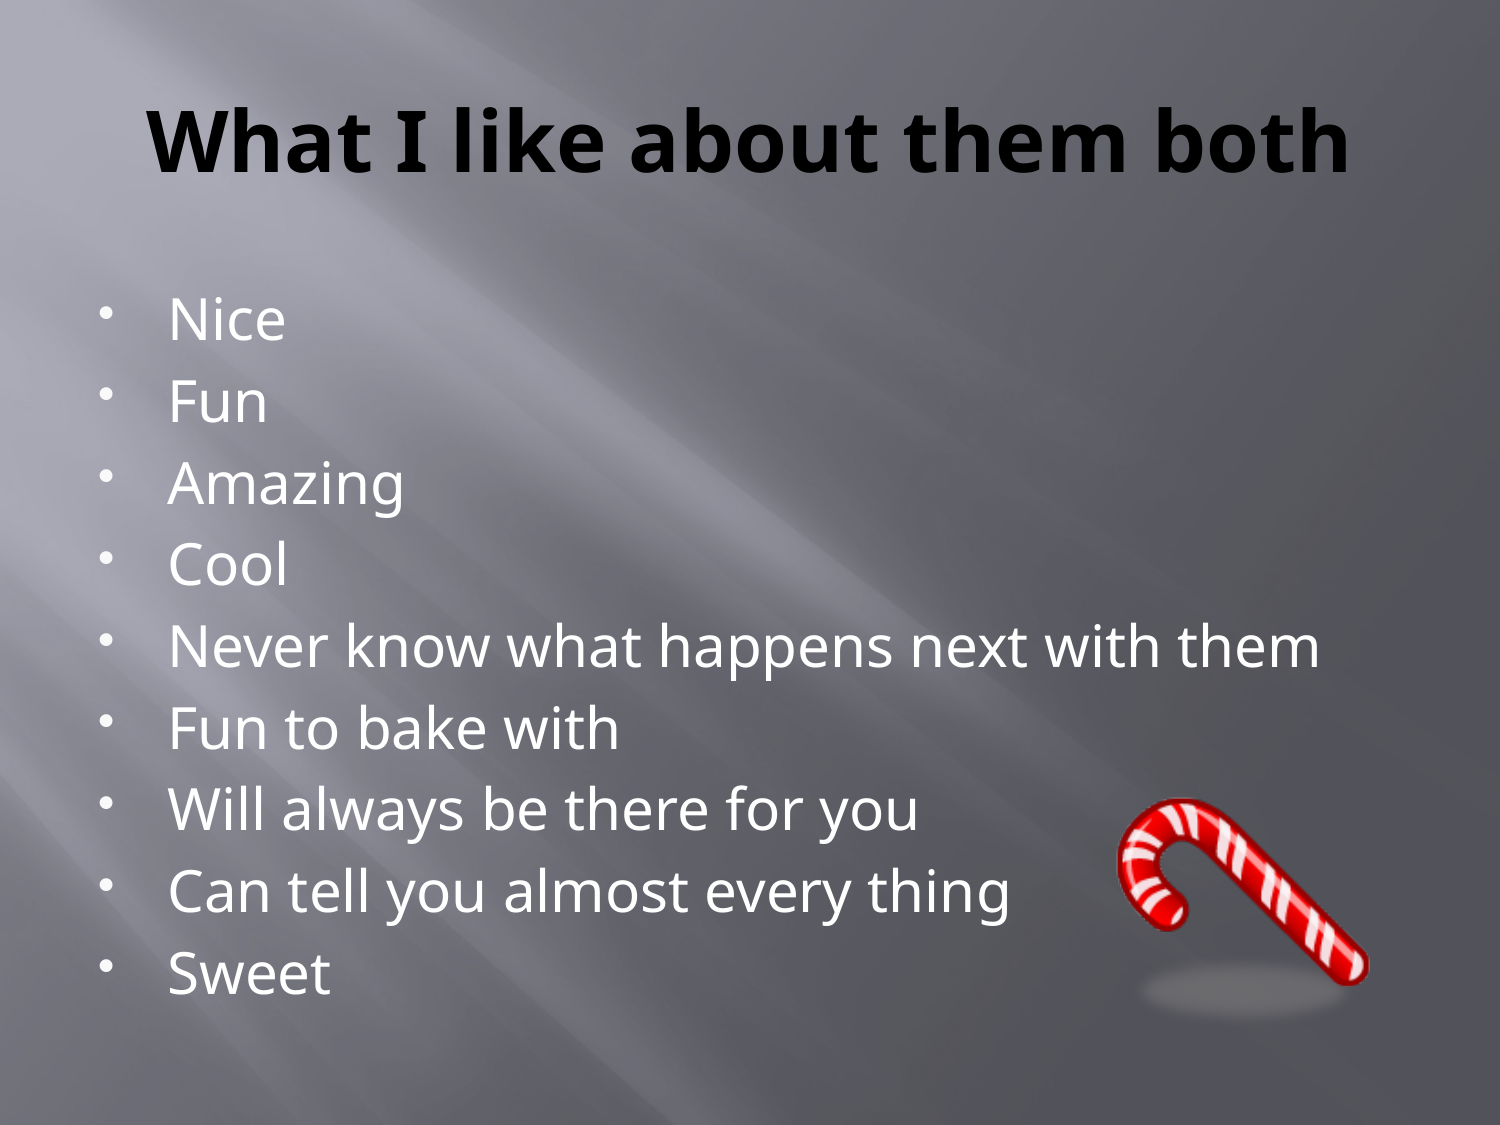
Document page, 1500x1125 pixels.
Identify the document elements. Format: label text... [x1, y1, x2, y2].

list Nice Fun Amazing Cool Never know what happens next with them Fun to bake with Will always be there for you Can tell you almost every thing Sweet [62, 275, 1413, 1048]
title What I like about them both [75, 45, 1425, 233]
picture [1112, 762, 1376, 1026]
